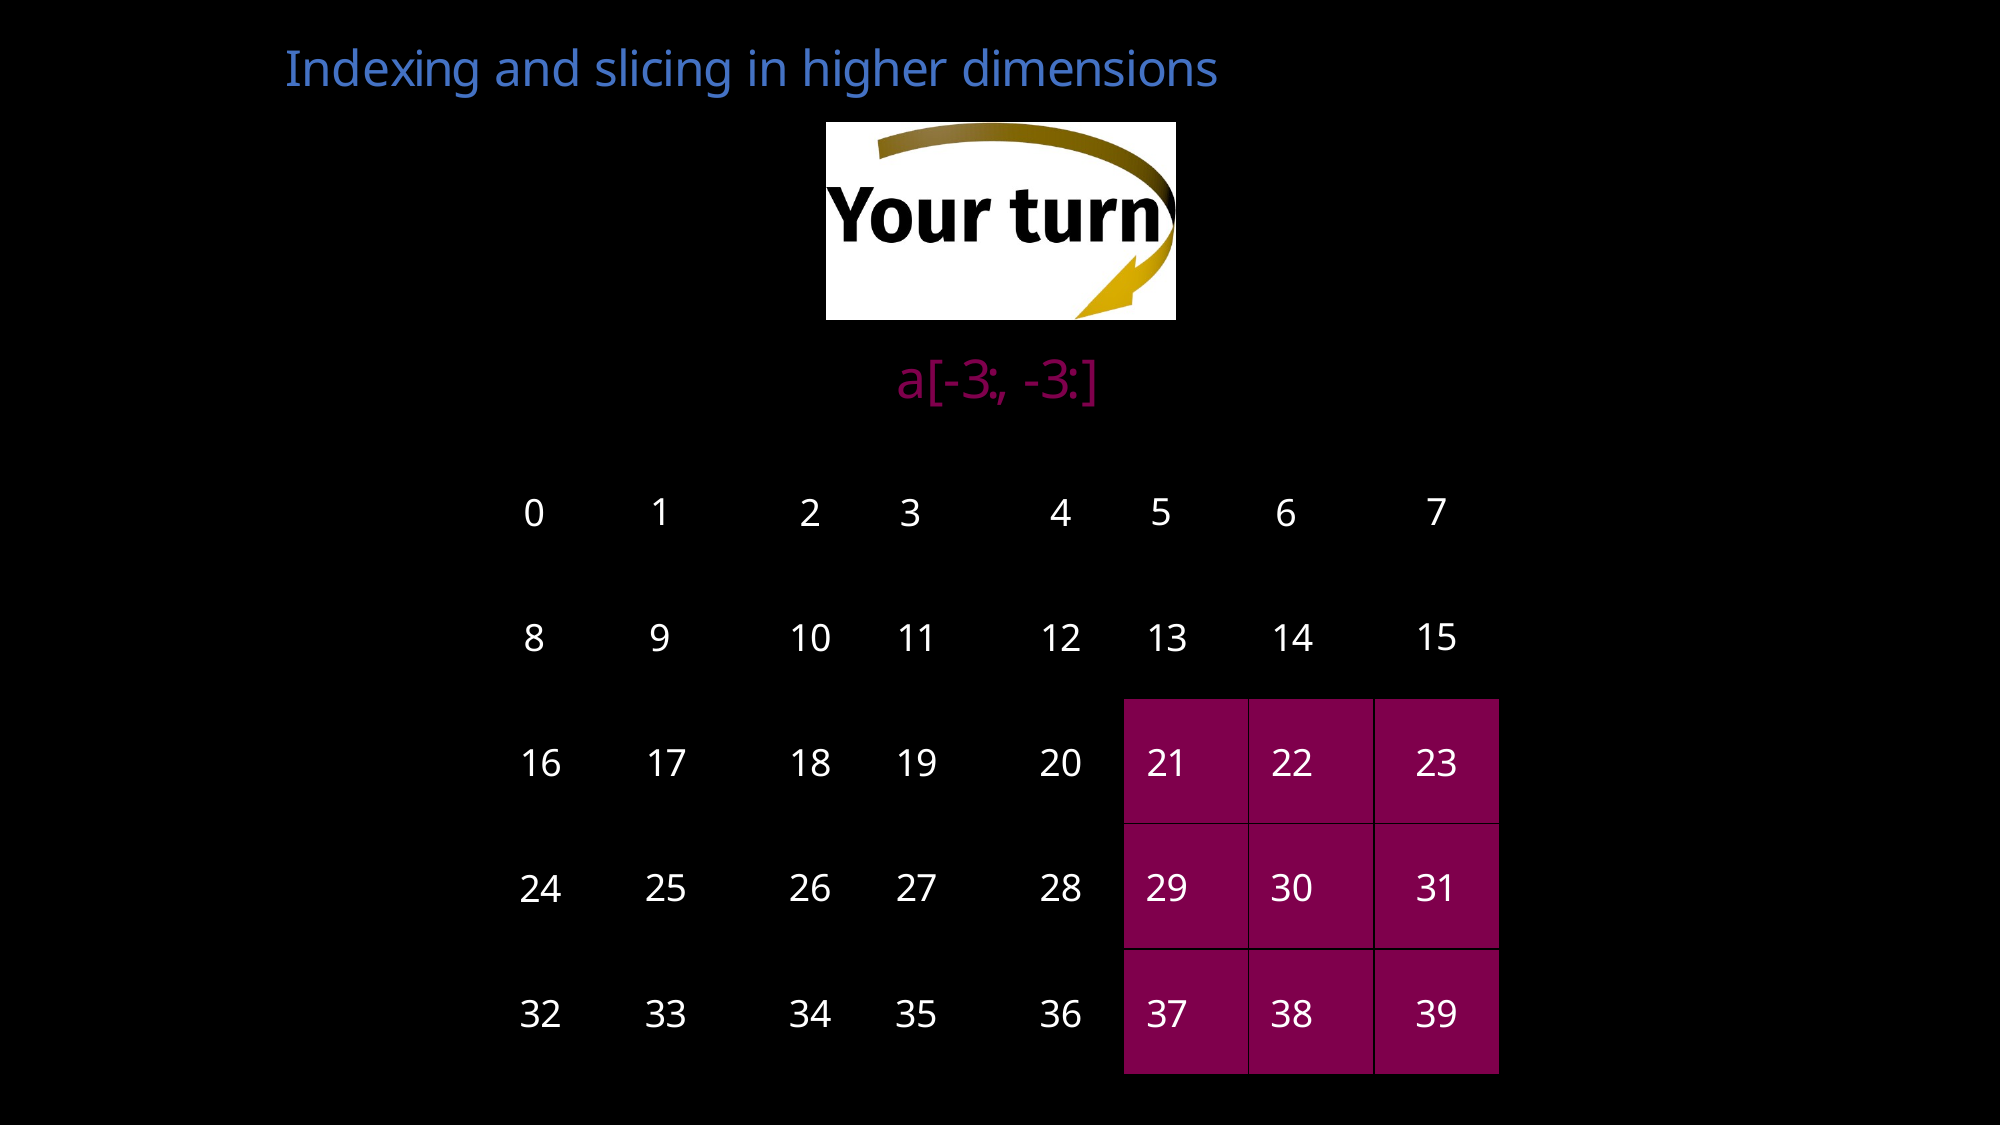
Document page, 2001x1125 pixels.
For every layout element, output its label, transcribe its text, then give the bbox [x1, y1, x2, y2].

table_cell 30 [1249, 824, 1373, 948]
table_cell 14 [1249, 574, 1373, 698]
table_cell 8 [498, 574, 622, 698]
text_box Indexing and slicing in higher dimensions [281, 32, 1240, 97]
table_cell 28 [999, 824, 1123, 948]
table_cell 38 [1249, 950, 1373, 1074]
table_cell 32 [498, 950, 622, 1074]
table_cell 27 [874, 824, 998, 948]
table_cell 33 [623, 950, 747, 1074]
table_cell 35 [874, 950, 998, 1074]
table_cell 25 [623, 824, 747, 948]
text_box a[-3:, -3:] [892, 341, 1107, 410]
table_header 7 [1375, 449, 1499, 573]
table_header 4 [999, 449, 1123, 573]
table_cell 20 [999, 699, 1123, 823]
table_cell 9 [623, 574, 747, 698]
table_cell 22 [1249, 699, 1373, 823]
table_header 3 [874, 449, 998, 573]
table_header 0 [498, 449, 622, 573]
table_cell 36 [999, 950, 1123, 1074]
table_cell 13 [1124, 574, 1248, 698]
table_cell 12 [999, 574, 1123, 698]
table_cell 15 [1375, 574, 1499, 698]
table_cell 21 [1124, 699, 1248, 823]
table_header 2 [748, 449, 872, 573]
table_cell 39 [1375, 950, 1499, 1074]
table_cell 31 [1375, 824, 1499, 948]
table_cell 16 [498, 699, 622, 823]
table_header 5 [1124, 449, 1248, 573]
picture [826, 122, 1176, 320]
table_cell 29 [1124, 824, 1248, 948]
table_cell 23 [1375, 699, 1499, 823]
table_cell 24 [498, 824, 622, 948]
table_header 6 [1249, 449, 1373, 573]
table_cell 34 [748, 950, 872, 1074]
table_cell 26 [748, 824, 872, 948]
table_cell 10 [748, 574, 872, 698]
table_cell 19 [874, 699, 998, 823]
table_cell 18 [748, 699, 872, 823]
table_header 1 [623, 449, 747, 573]
table_cell 17 [623, 699, 747, 823]
table_cell 37 [1124, 950, 1248, 1074]
table_cell 11 [874, 574, 998, 698]
